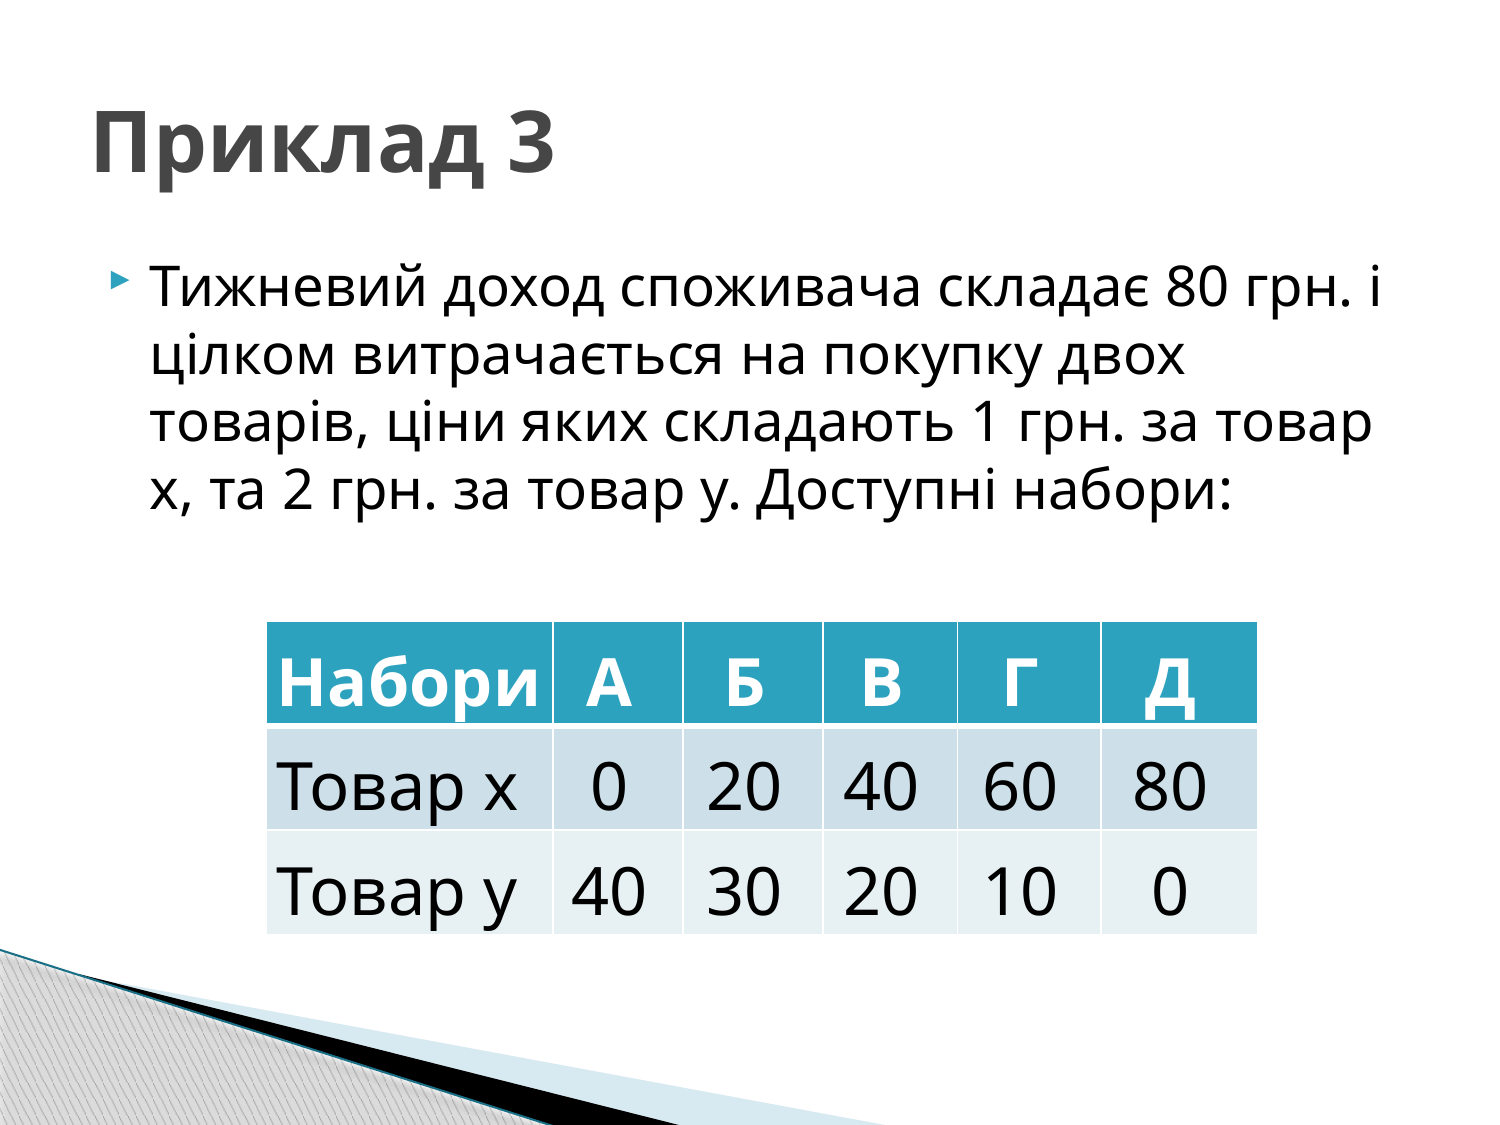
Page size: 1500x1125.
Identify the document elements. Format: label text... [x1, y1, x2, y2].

table_header Б [684, 622, 822, 723]
table_cell 0 [554, 729, 682, 829]
table_header Набори [267, 622, 552, 723]
table_cell 30 [684, 831, 822, 934]
table_cell 40 [824, 729, 957, 829]
table_cell Товар у [267, 831, 552, 934]
table_cell 0 [1102, 831, 1257, 934]
table_header В [824, 622, 957, 723]
table_cell 10 [958, 831, 1100, 934]
table_cell 20 [824, 831, 957, 934]
title Приклад 3 [75, 45, 1425, 233]
table_cell 20 [684, 729, 822, 829]
table_cell 80 [1102, 729, 1257, 829]
table_header Г [958, 622, 1100, 723]
table_cell Товар х [267, 729, 552, 829]
list Тижневий доход споживача складає 80 грн. і цілком витрачається на покупку двох товарів, ціни яких складають 1 грн. за товар х, та 2 грн. за товар у. Доступні набори: [75, 243, 1425, 986]
table_header А [554, 622, 682, 723]
table_header Д [1102, 622, 1257, 723]
table_cell 60 [958, 729, 1100, 829]
table_cell 40 [554, 831, 682, 934]
